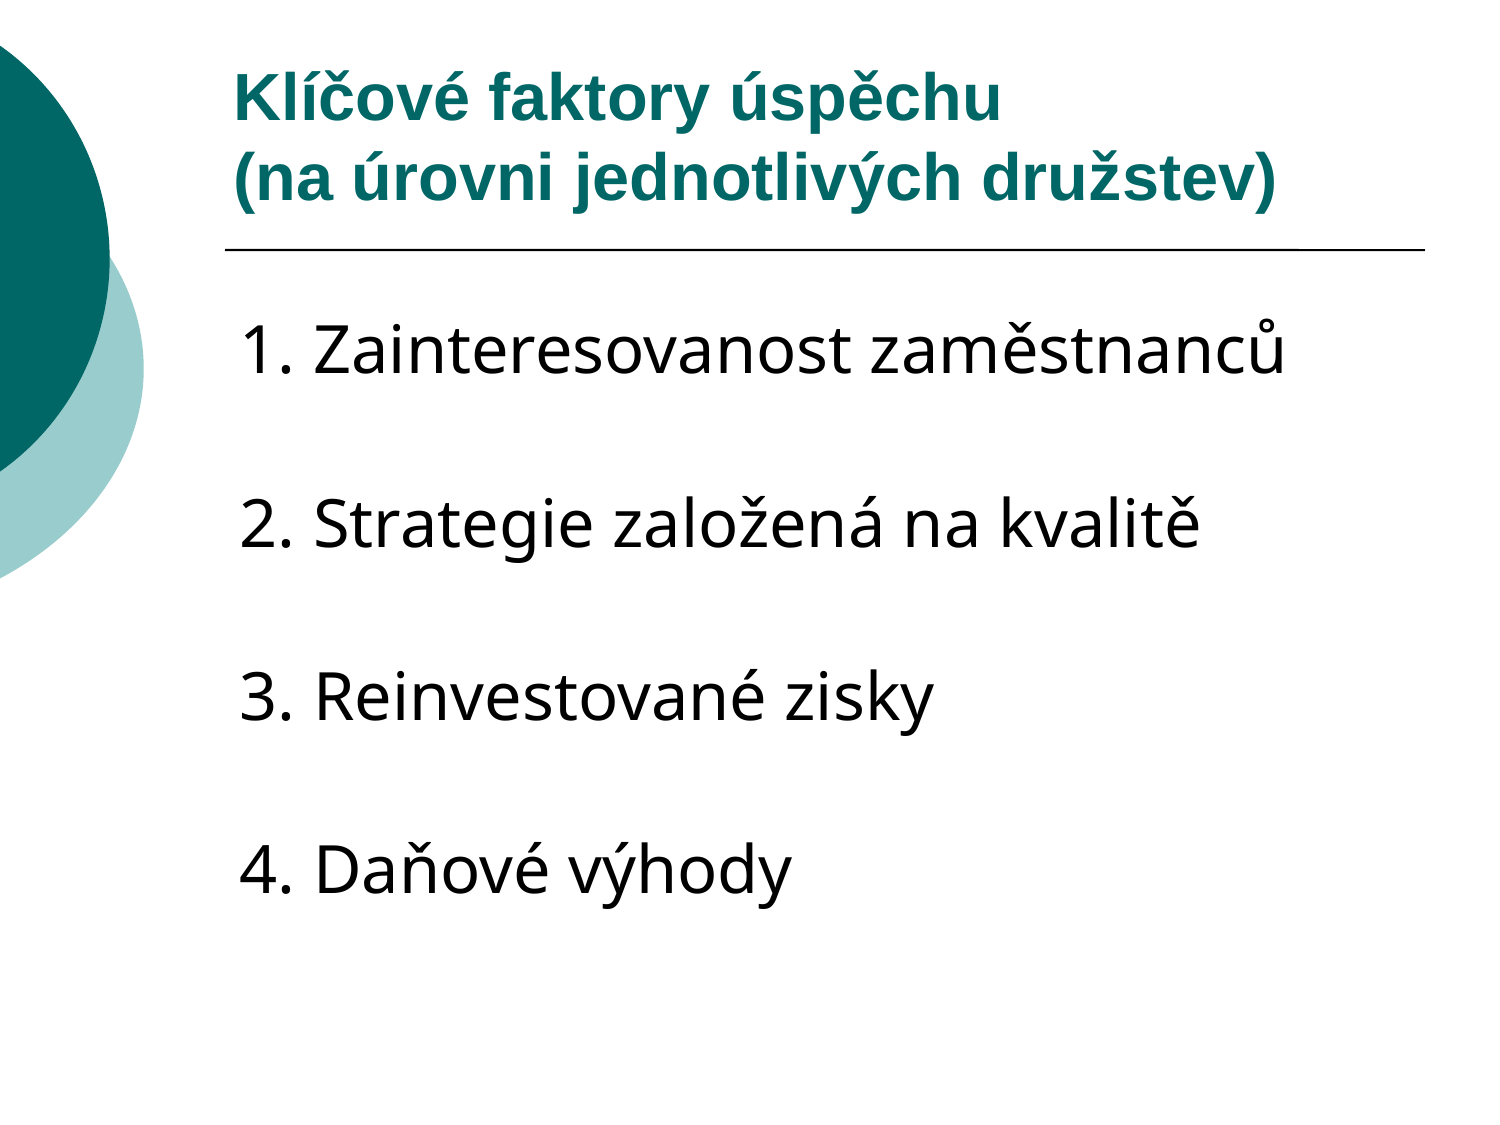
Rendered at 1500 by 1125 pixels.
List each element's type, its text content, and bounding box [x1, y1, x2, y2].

title Klíčové faktory úspěchu (na úrovni jednotlivých družstev) [218, 113, 1419, 302]
list 1. Zainteresovanost zaměstnanců 2. Strategie založená na kvalitě 3. Reinvestované zisky 4. Daňové výhody [224, 299, 1425, 975]
